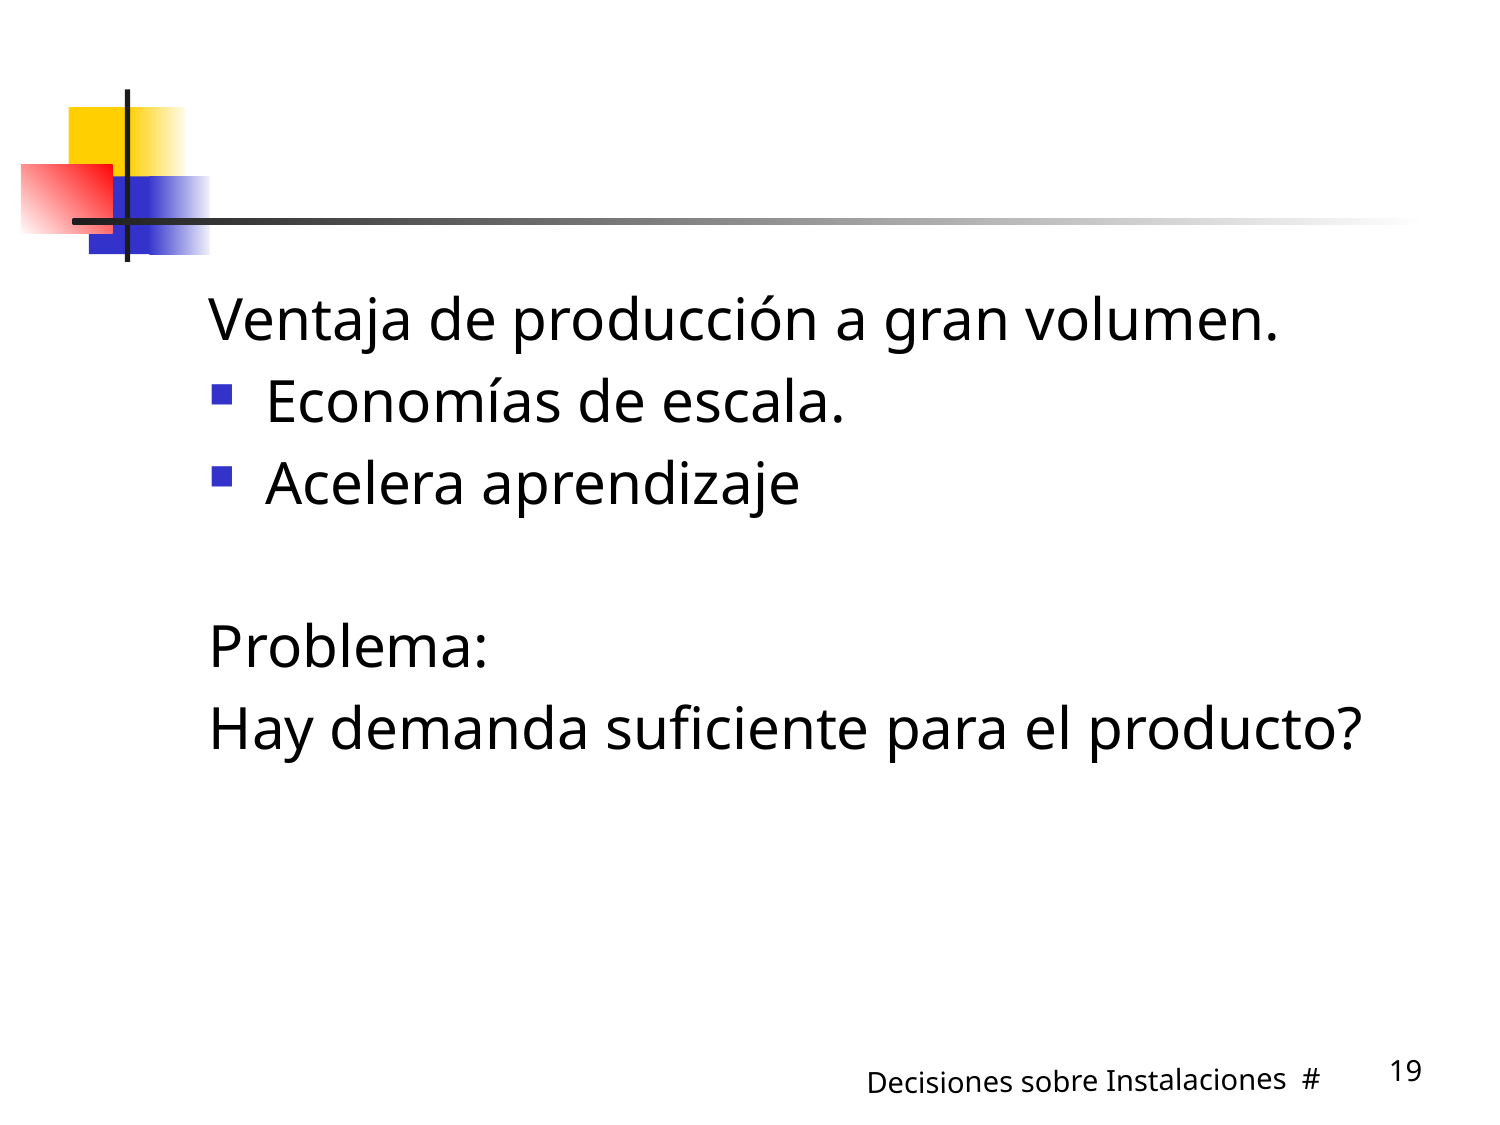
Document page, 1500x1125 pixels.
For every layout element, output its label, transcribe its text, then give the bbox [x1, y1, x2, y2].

footer Decisiones sobre Instalaciones # [773, 1028, 1414, 1110]
list Ventaja de producción a gran volumen. Economías de escala. Acelera aprendizaje Problema: Hay demanda suficiente para el producto? [193, 274, 1470, 1007]
slide_number 19 [1124, 1024, 1438, 1101]
